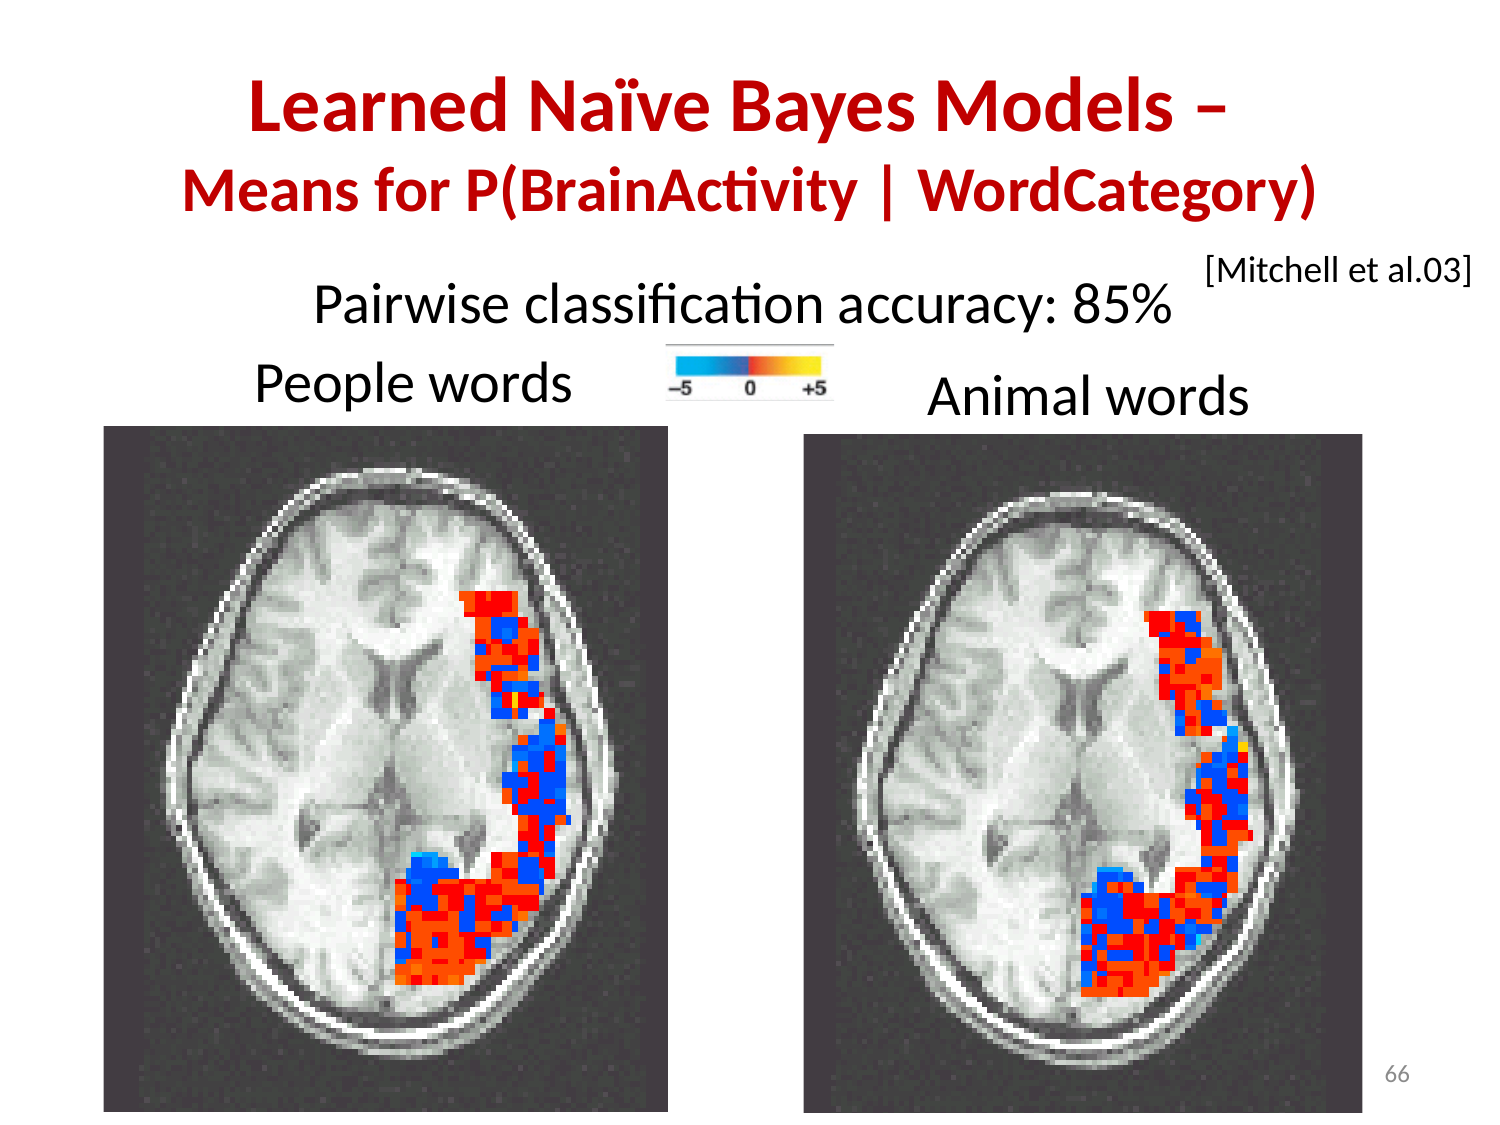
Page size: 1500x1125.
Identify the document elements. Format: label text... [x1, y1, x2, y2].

picture [665, 344, 835, 402]
text_box Pairwise classification accuracy: 85% [224, 257, 1263, 343]
title Learned Naïve Bayes Models – Means for P(BrainActivity | WordCategory) [75, 45, 1425, 233]
picture [803, 434, 1363, 1113]
text_box [Mitchell et al.03] [1189, 237, 1489, 298]
text_box People words [187, 336, 640, 422]
slide_number 66 [1367, 1042, 1425, 1103]
picture [103, 426, 669, 1113]
text_box Animal words [862, 349, 1315, 432]
